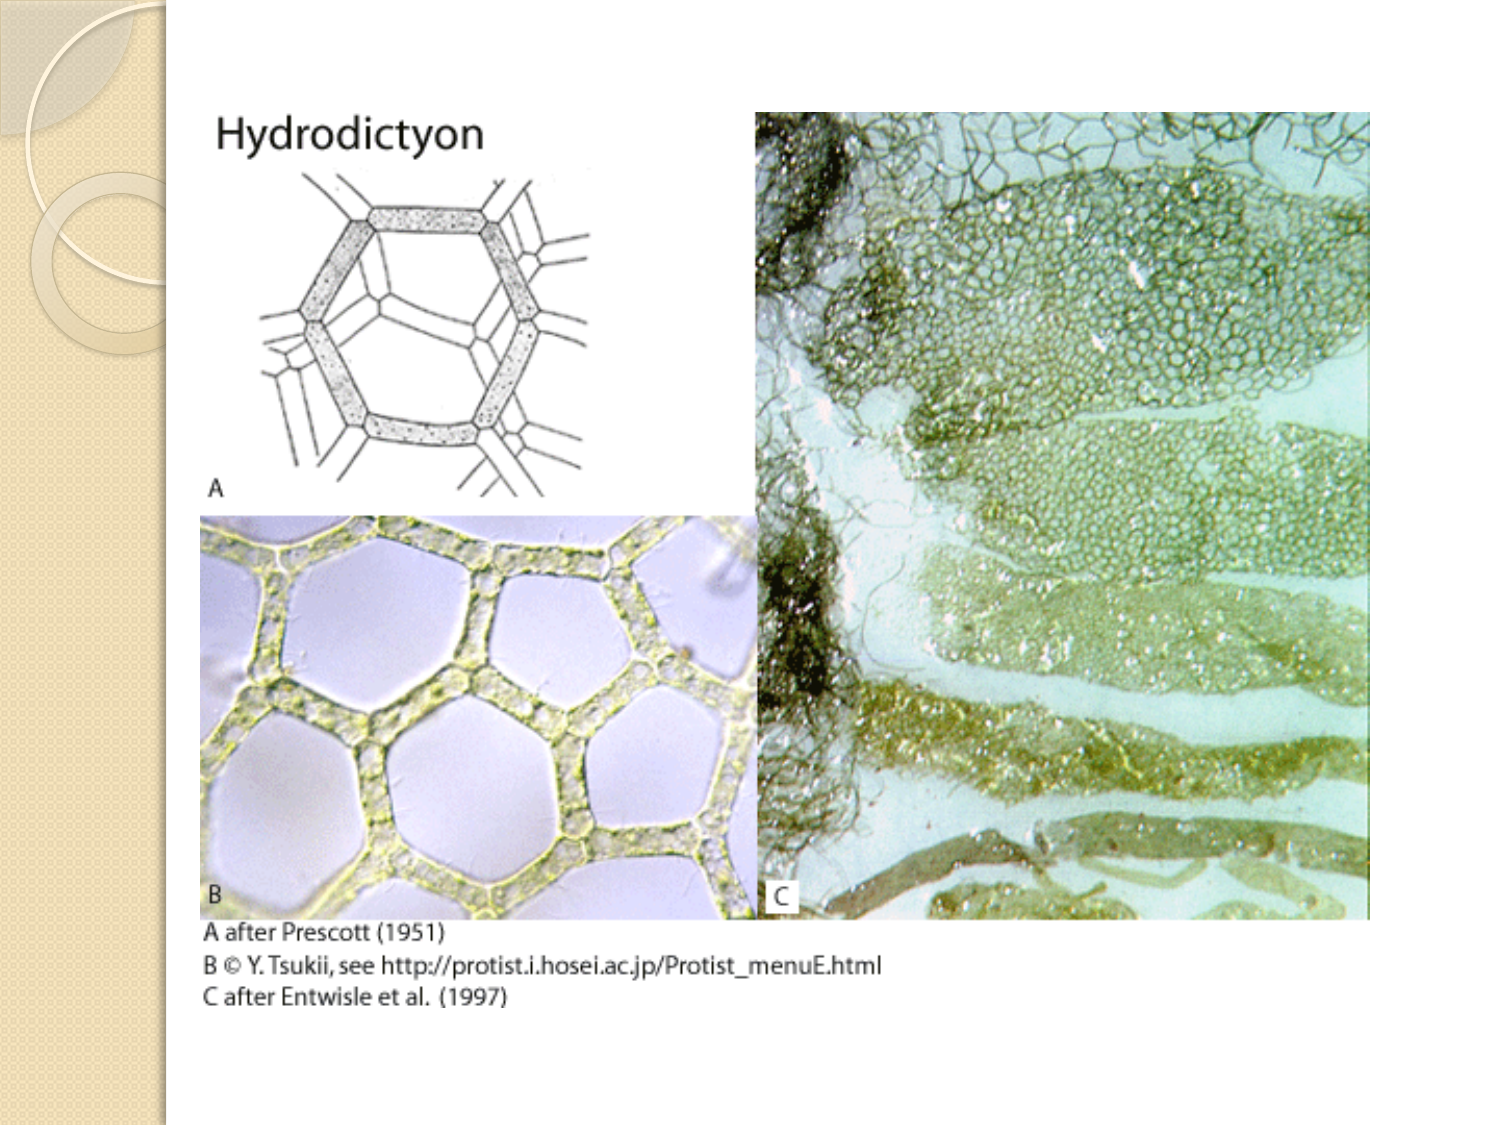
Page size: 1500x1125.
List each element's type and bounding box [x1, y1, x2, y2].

list [199, 112, 1370, 1008]
